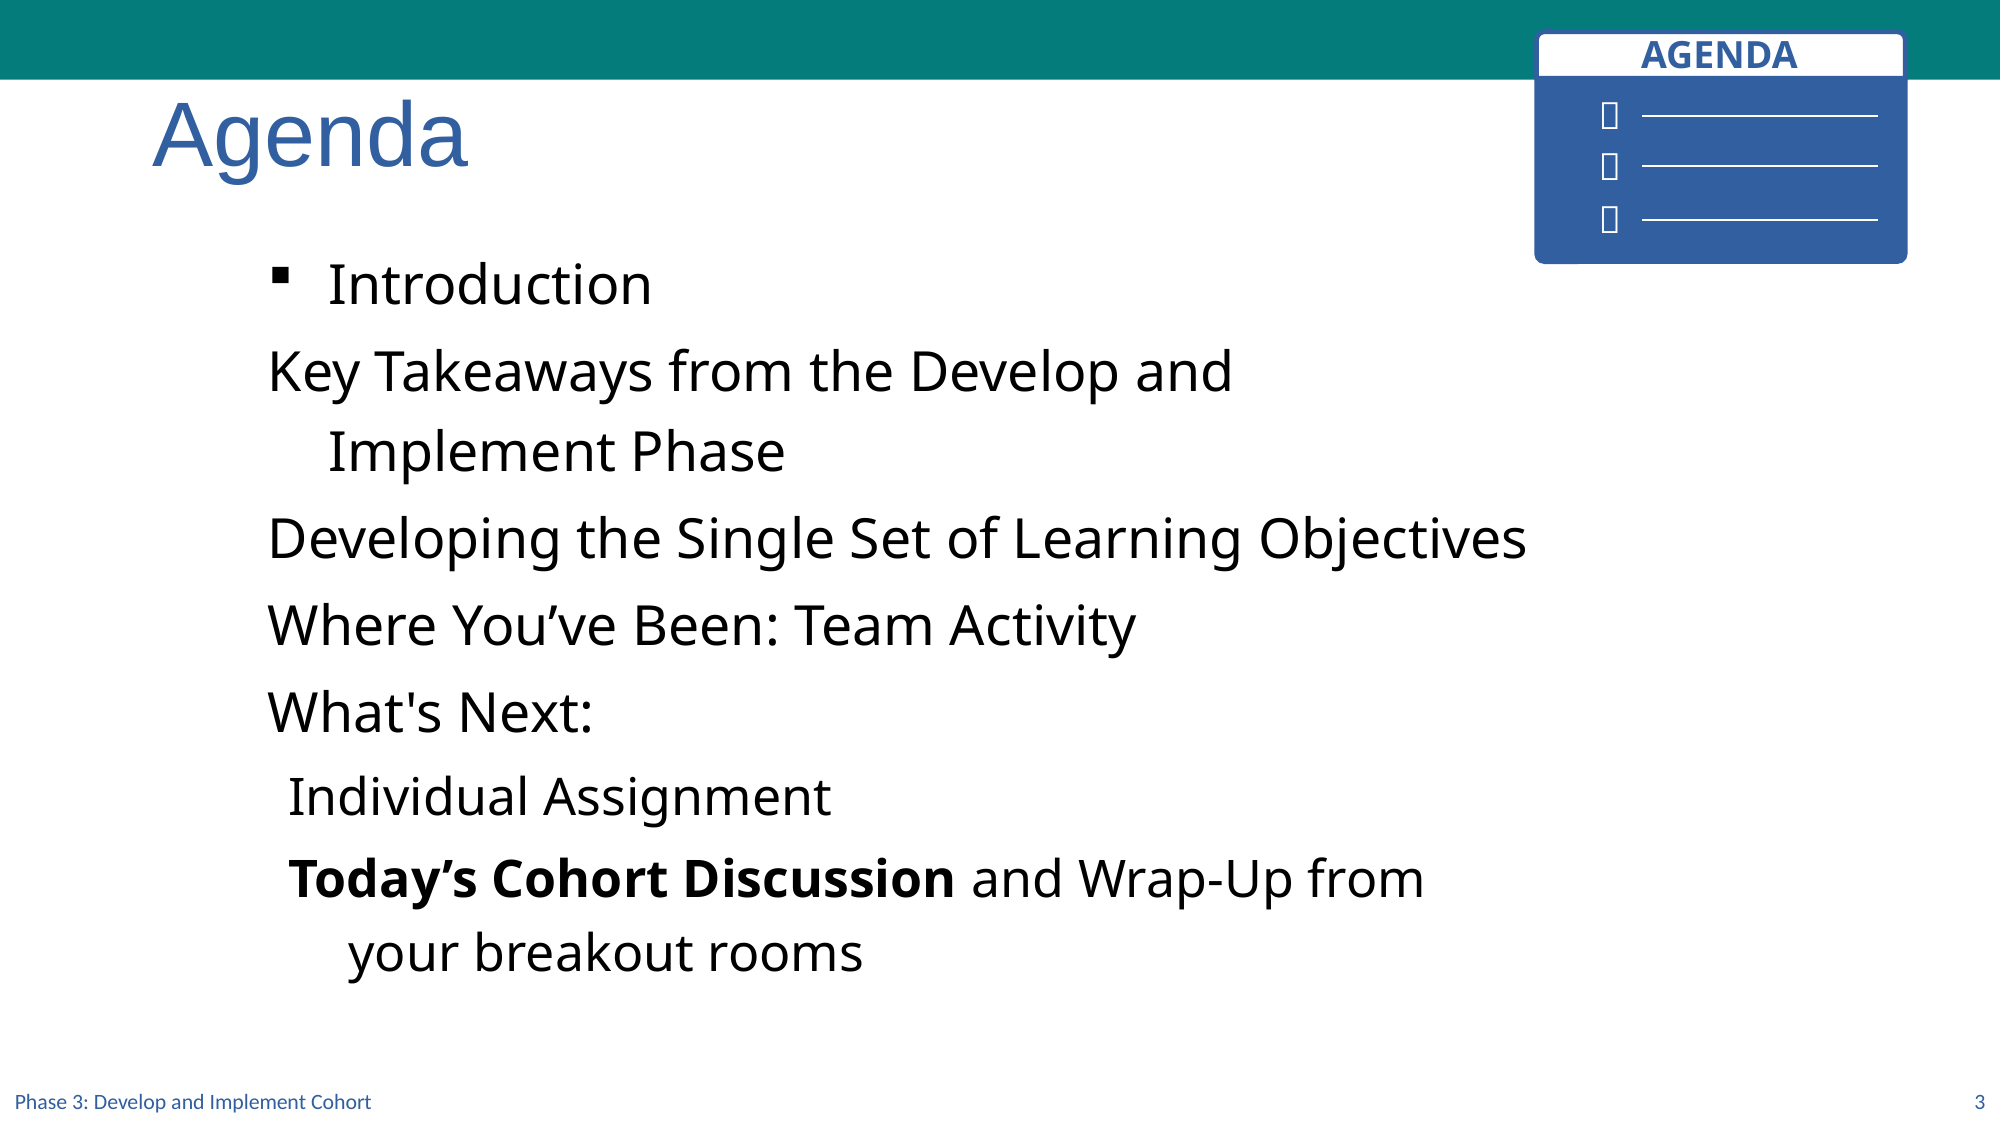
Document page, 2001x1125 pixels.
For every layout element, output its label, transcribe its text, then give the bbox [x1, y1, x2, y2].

list Introduction Key Takeaways from the Develop and Implement Phase Developing the Single Set of Learning Objectives Where You’ve Been: Team Activity What's Next: Individual Assignment Today’s Cohort Discussion and Wrap-Up from your breakout rooms [252, 228, 1550, 1063]
slide_number 3 [1550, 1074, 2000, 1122]
title Agenda [137, 79, 1349, 214]
text_box Phase 3: Develop and Implement Cohort [0, 1074, 675, 1122]
